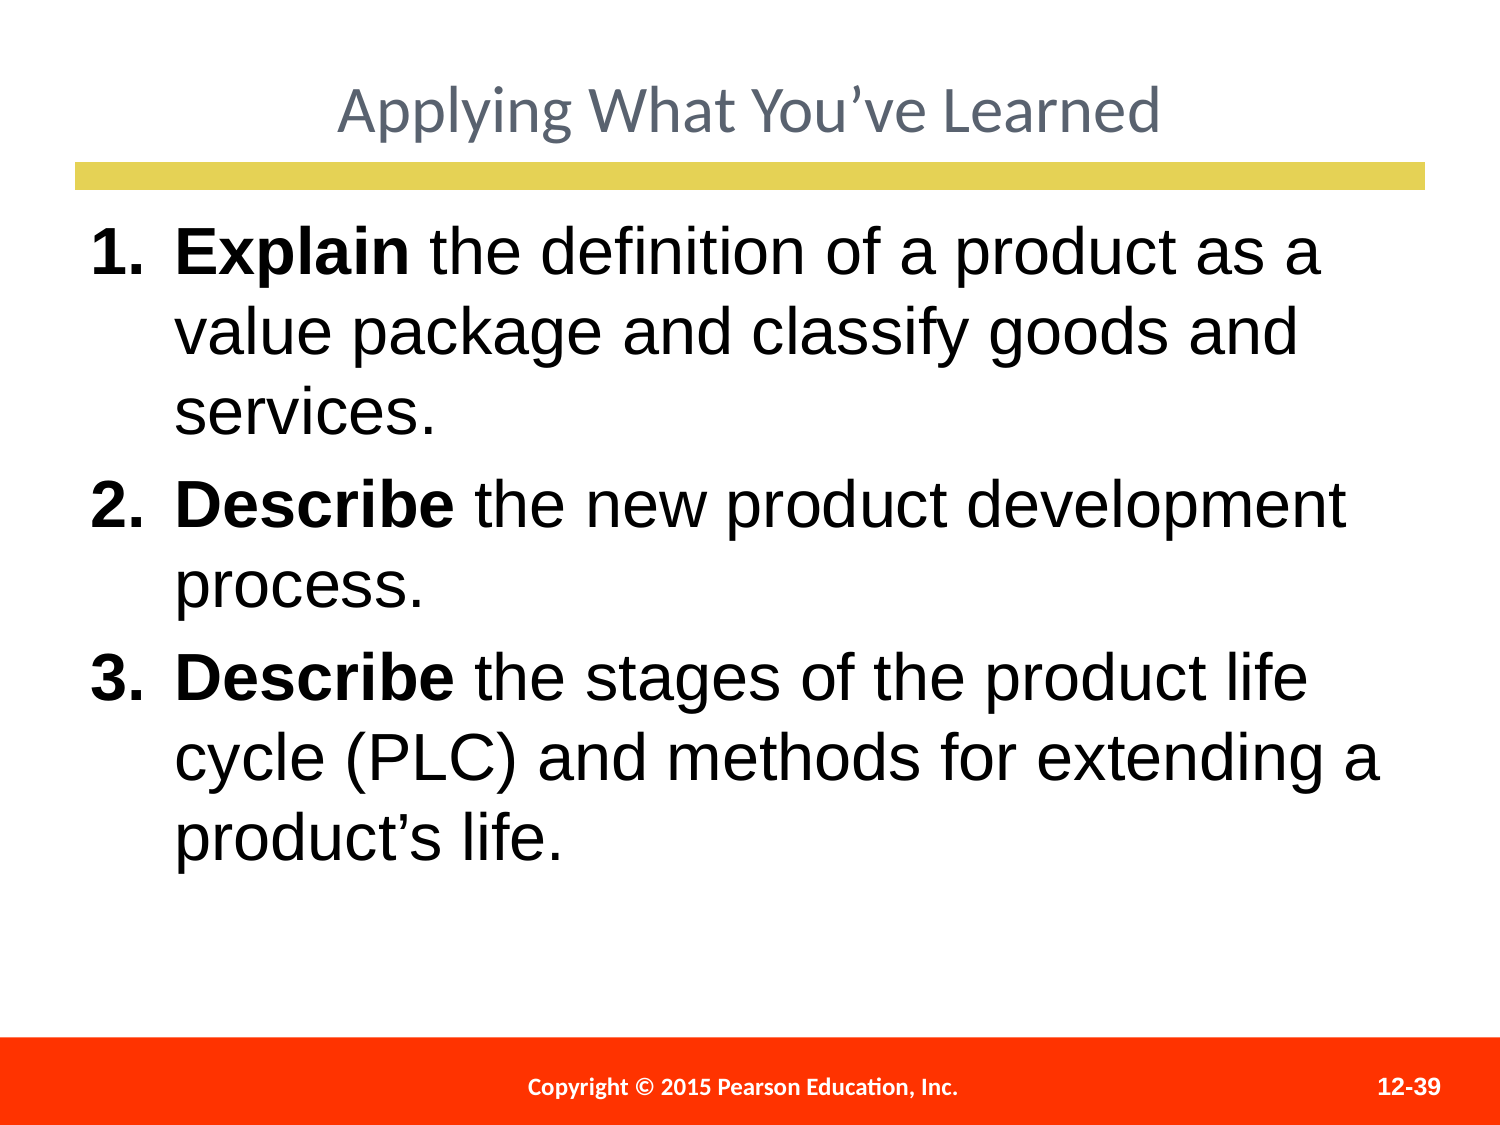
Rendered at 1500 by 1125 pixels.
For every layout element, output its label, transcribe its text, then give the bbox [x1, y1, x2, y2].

list Explain the definition of a product as a value package and classify goods and services. Describe the new product development process. Describe the stages of the product life cycle (PLC) and methods for extending a product’s life. [74, 199, 1426, 1006]
title Applying What You’ve Learned [74, 12, 1426, 199]
